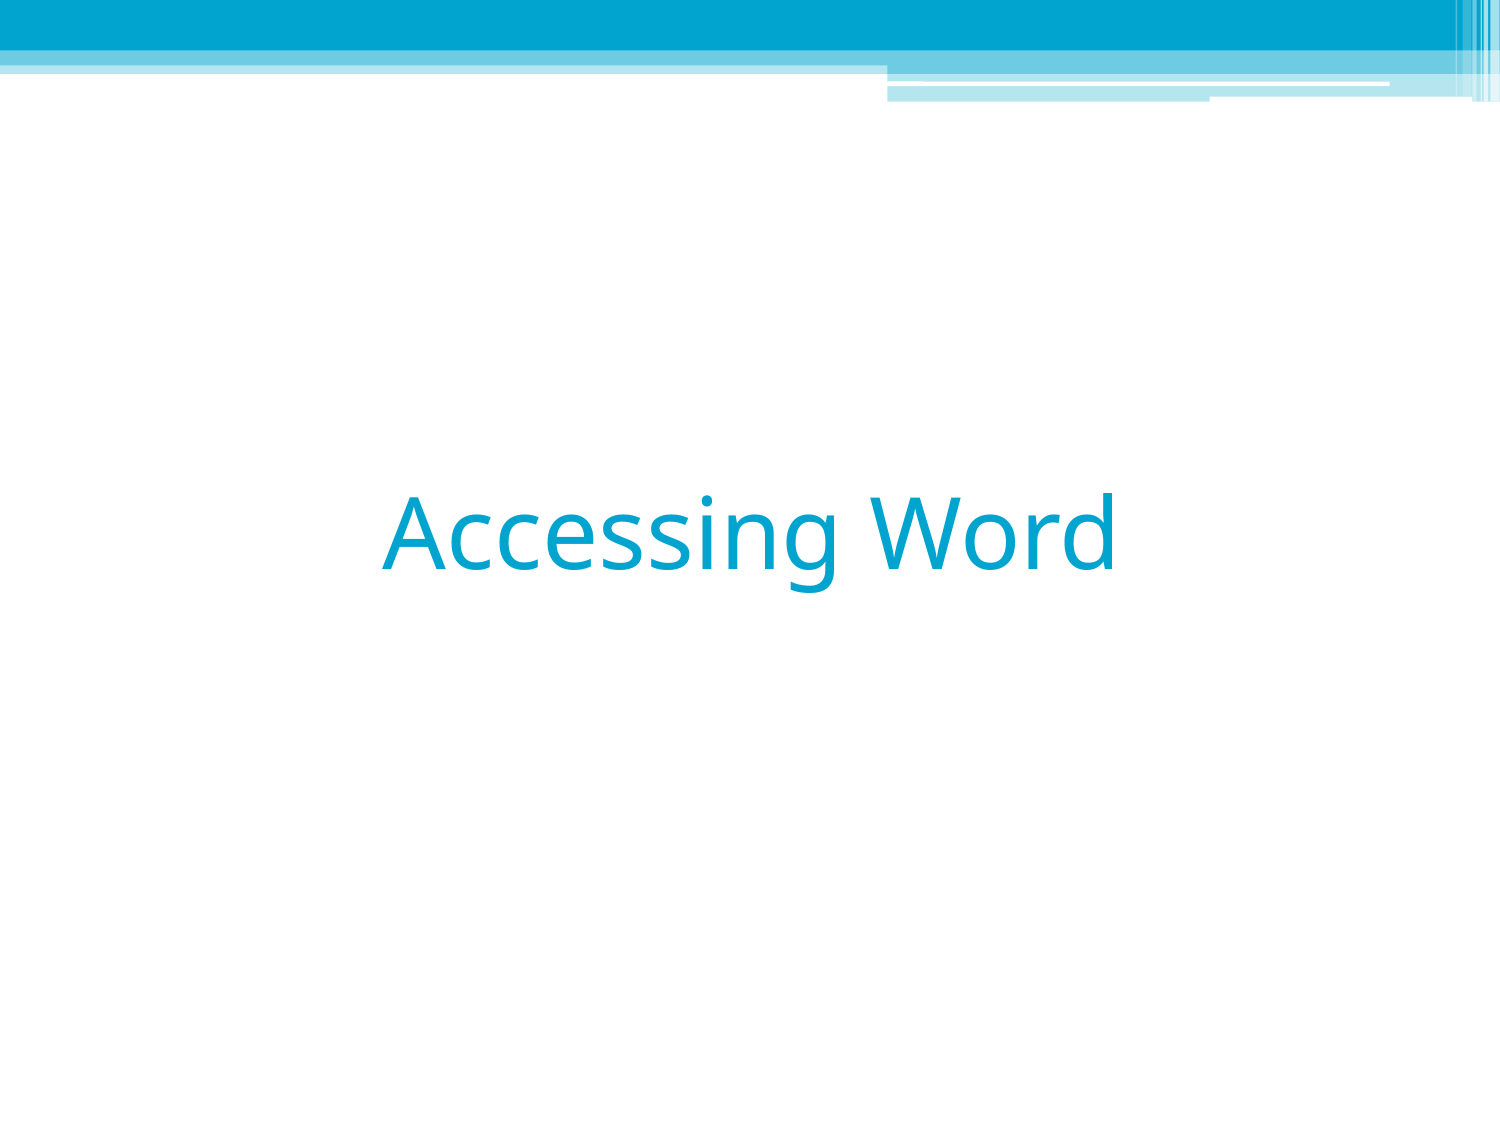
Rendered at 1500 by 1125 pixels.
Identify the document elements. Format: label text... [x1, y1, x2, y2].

list Accessing Word [112, 462, 1388, 711]
